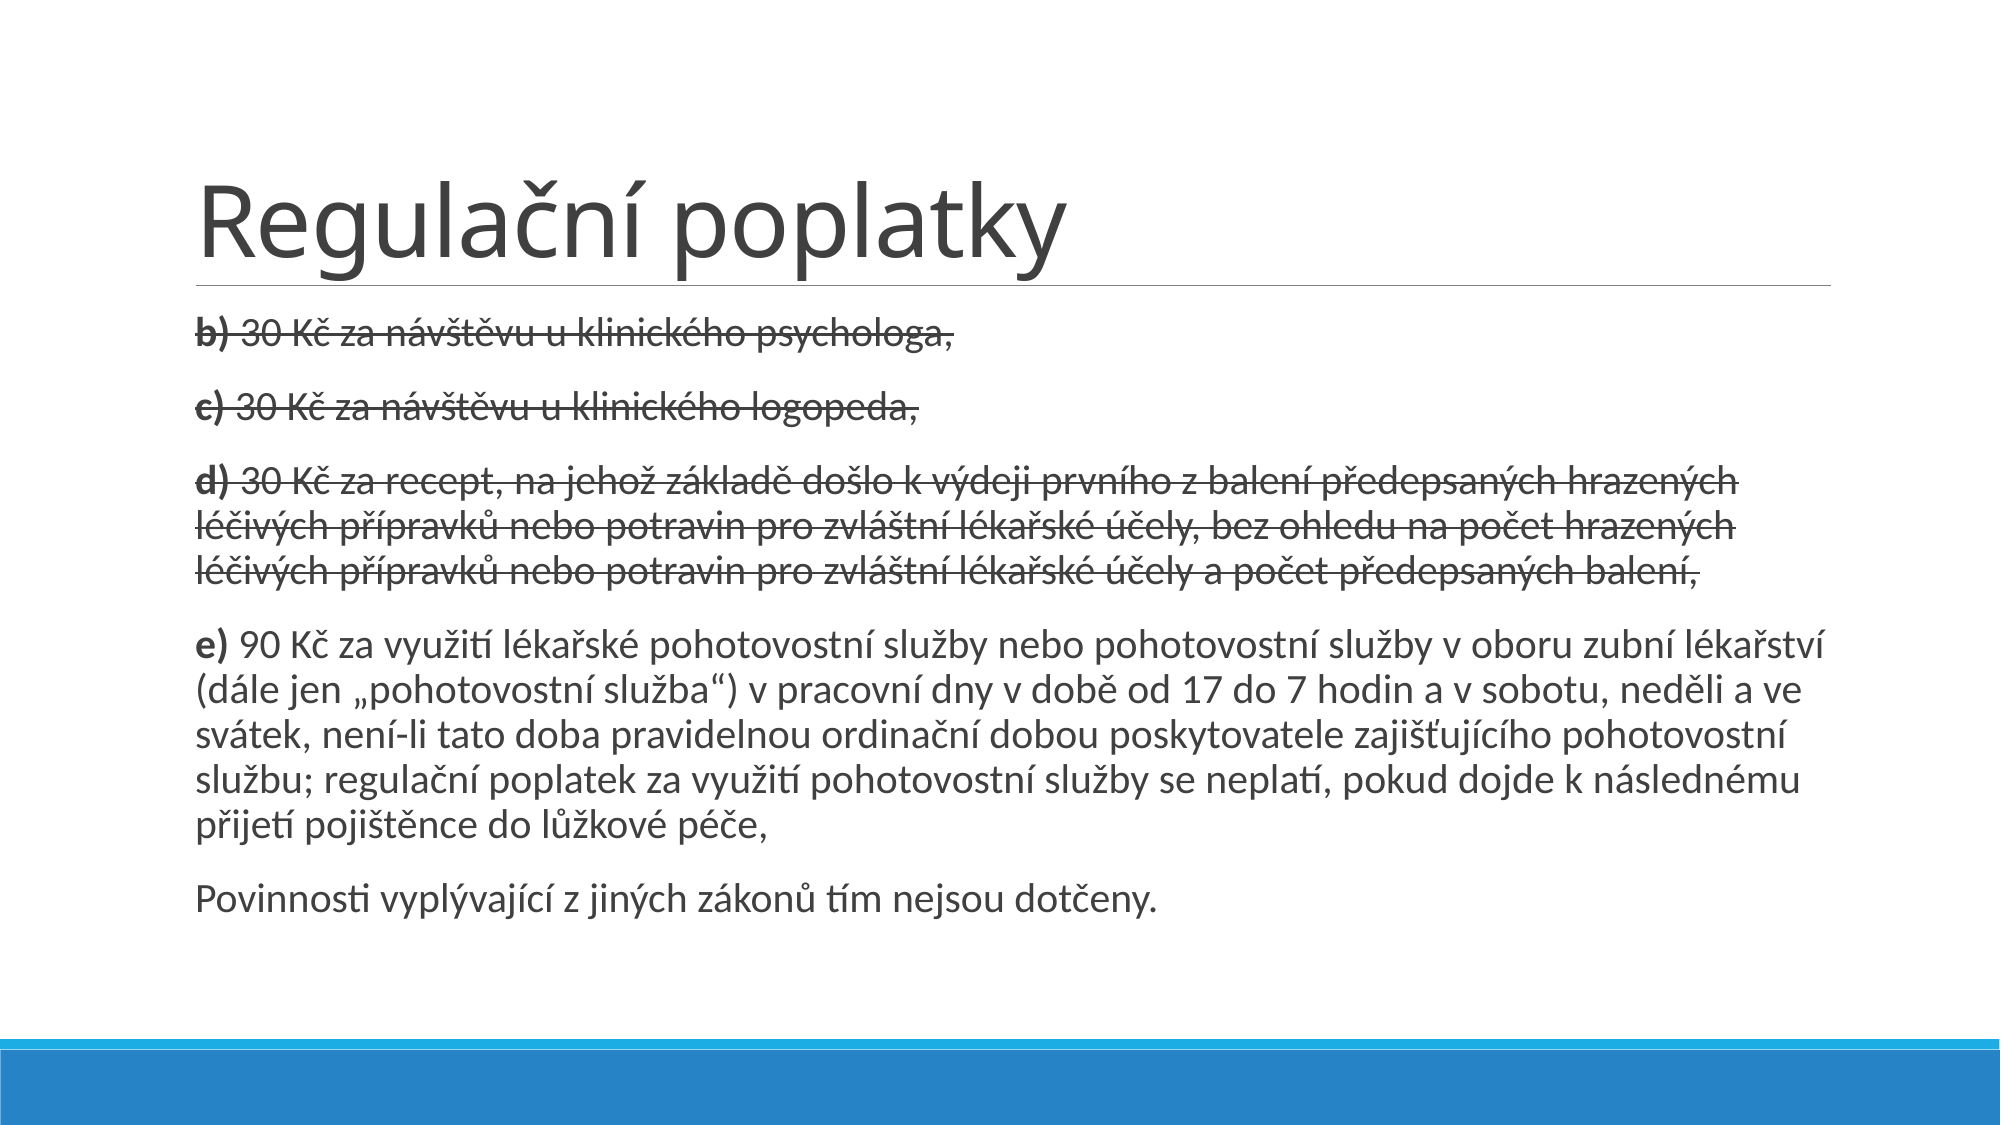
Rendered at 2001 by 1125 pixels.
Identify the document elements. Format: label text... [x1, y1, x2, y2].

list b) 30 Kč za návštěvu u klinického psychologa, c) 30 Kč za návštěvu u klinického logopeda, d) 30 Kč za recept, na jehož základě došlo k výdeji prvního z balení předepsaných hrazených léčivých přípravků nebo potravin pro zvláštní lékařské účely, bez ohledu na počet hrazených léčivých přípravků nebo potravin pro zvláštní lékařské účely a počet předepsaných balení, e) 90 Kč za využití lékařské pohotovostní služby nebo pohotovostní služby v oboru zubní lékařství (dále jen „pohotovostní služba“) v pracovní dny v době od 17 do 7 hodin a v sobotu, neděli a ve svátek, není-li tato doba pravidelnou ordinační dobou poskytovatele zajišťujícího pohotovostní službu; regulační poplatek za využití pohotovostní služby se neplatí, pokud dojde k následnému přijetí pojištěnce do lůžkové péče, Povinnosti vyplývající z jiných zákonů tím nejsou dotčeny. [180, 302, 1830, 963]
title Regulační poplatky [180, 47, 1830, 285]
